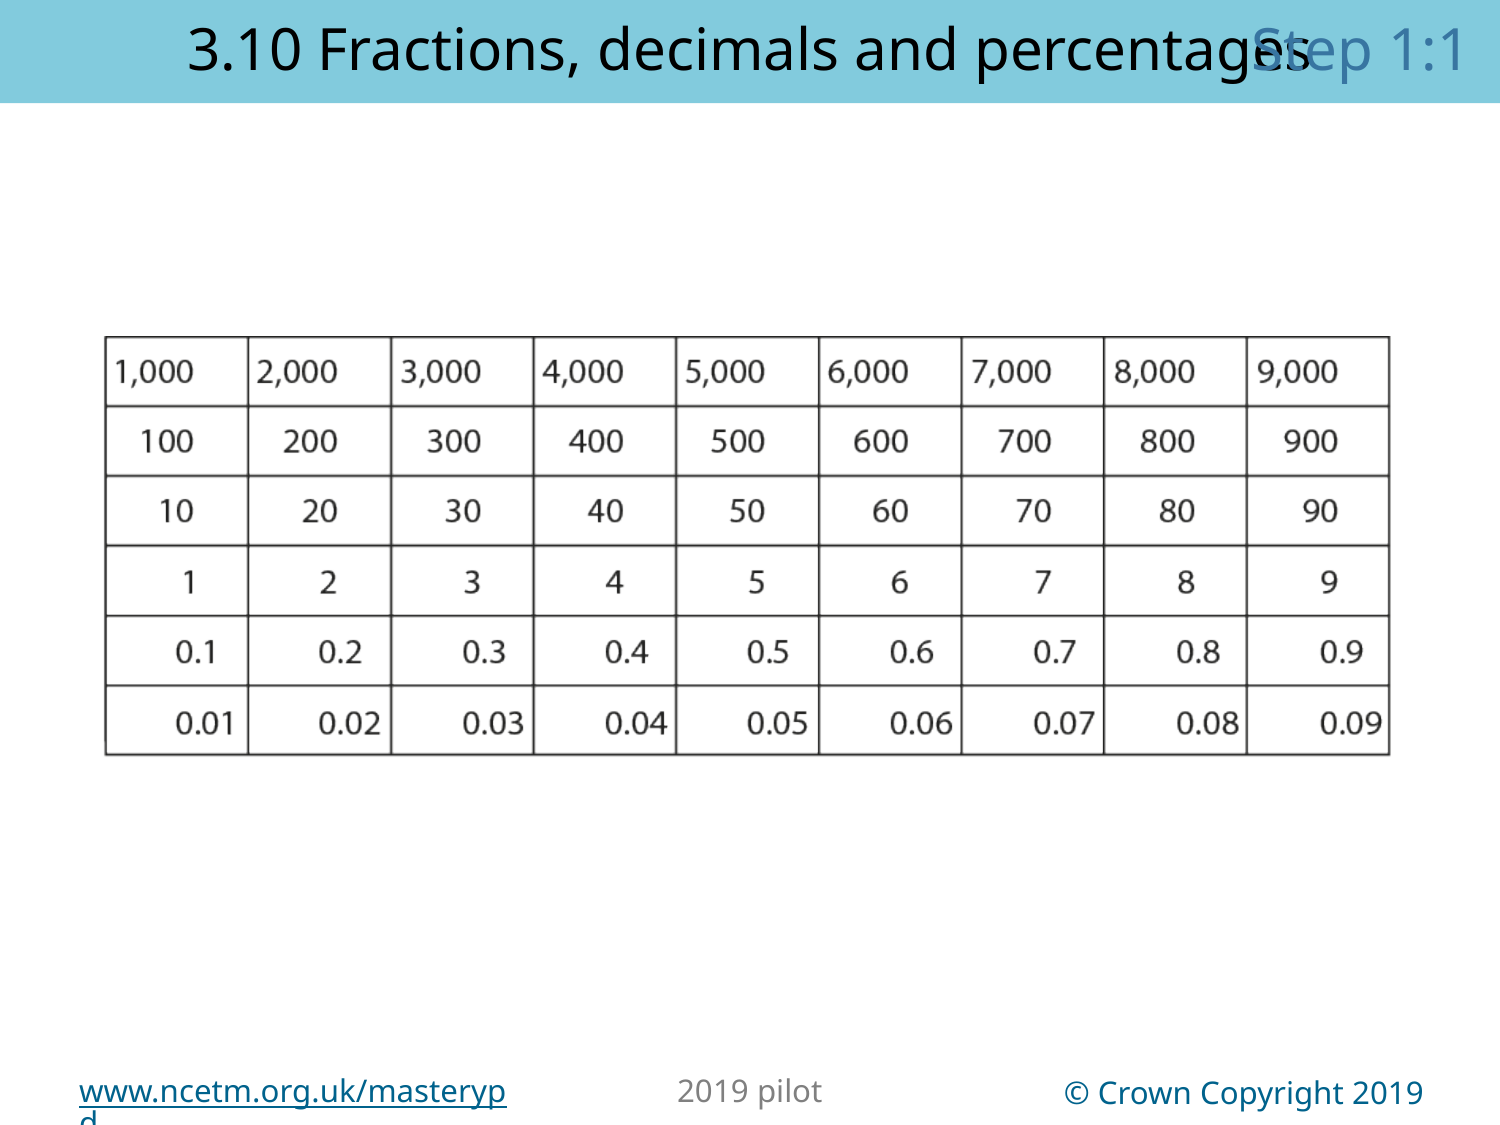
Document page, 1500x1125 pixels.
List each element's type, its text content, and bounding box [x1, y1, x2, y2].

list Step 1:1 [0, 0, 1500, 104]
picture [101, 336, 1399, 789]
